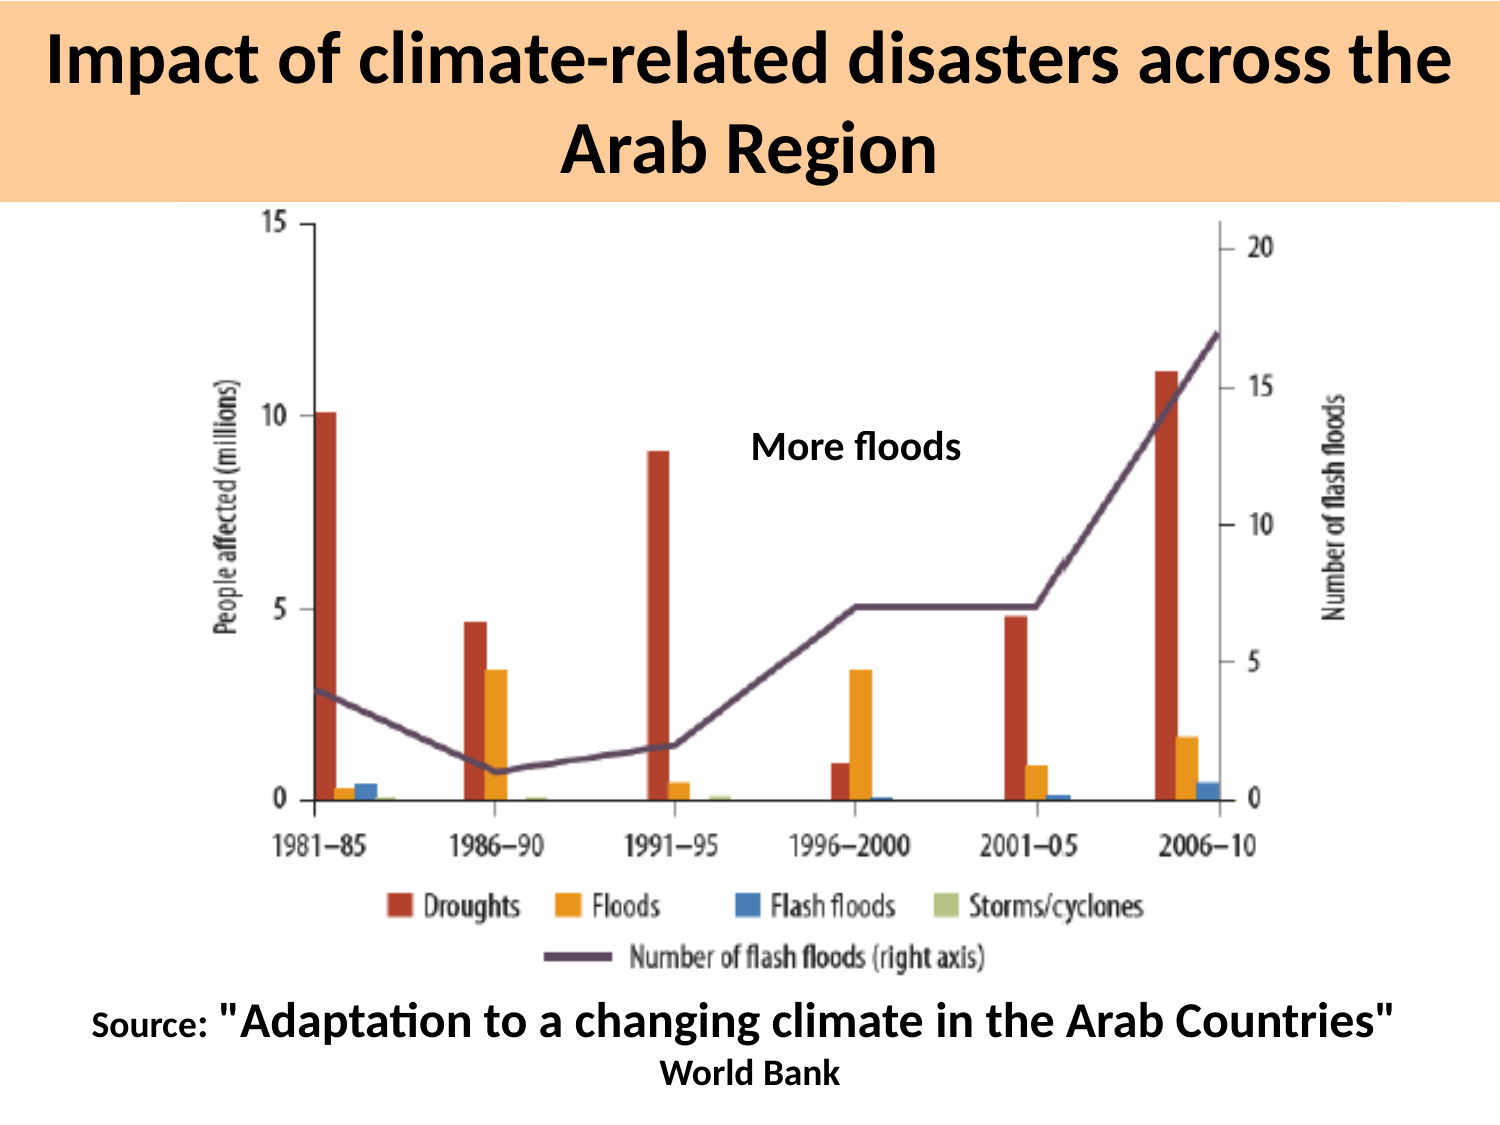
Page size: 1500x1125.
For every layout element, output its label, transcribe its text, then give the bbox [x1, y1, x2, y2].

text_box Source: "Adaptation to a changing climate in the Arab Countries" World Bank [0, 980, 1500, 1100]
picture [175, 202, 1402, 998]
text_box Impact of climate-related disasters across the Arab Region [0, 1, 1500, 203]
